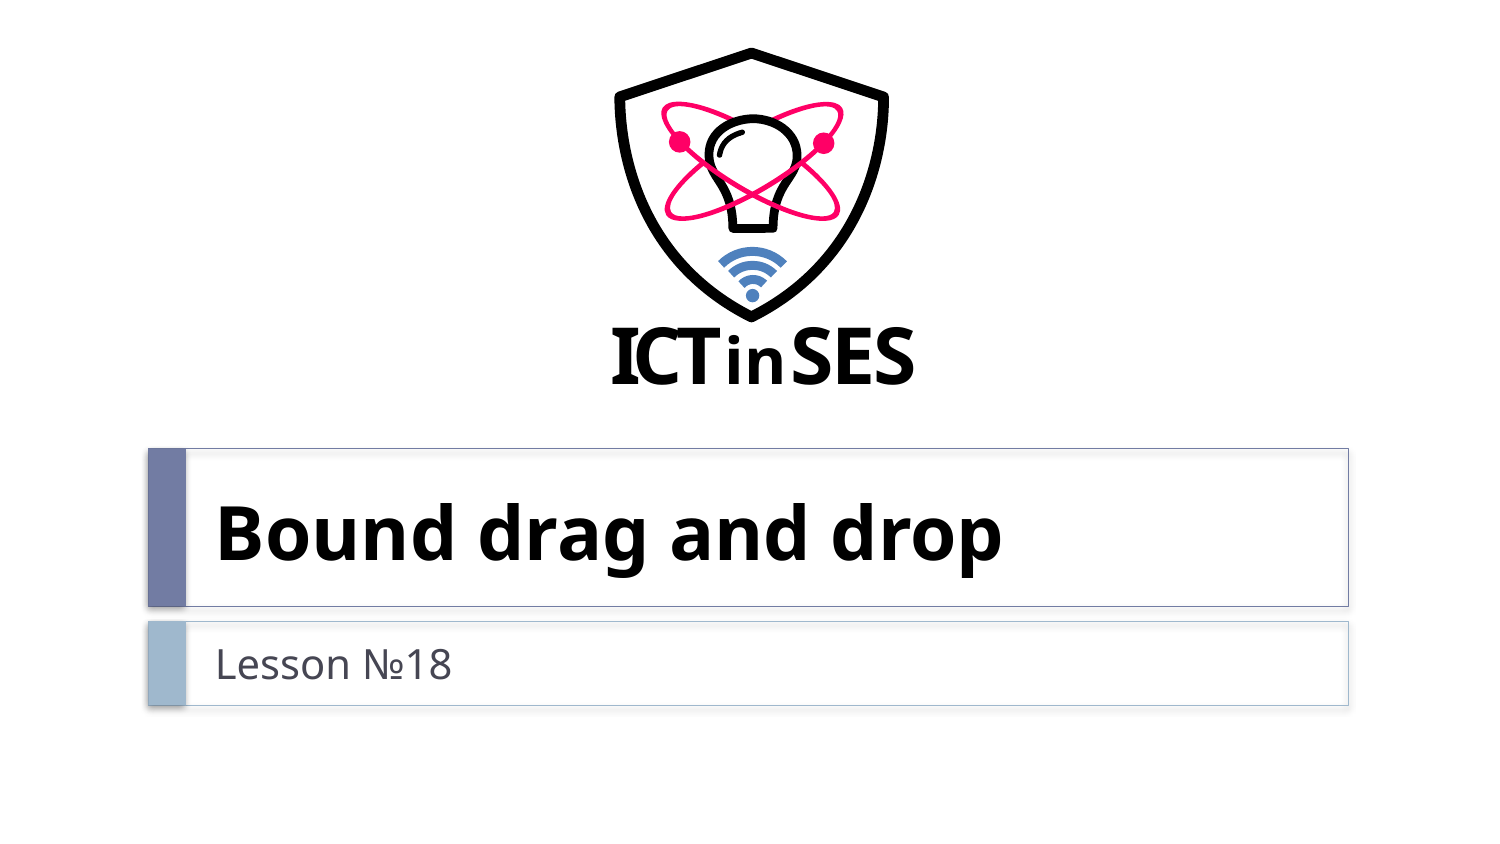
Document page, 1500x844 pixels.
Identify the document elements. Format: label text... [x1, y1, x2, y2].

title Bound drag and drop [200, 478, 1325, 600]
subtitle Lesson №18 [200, 630, 1325, 697]
